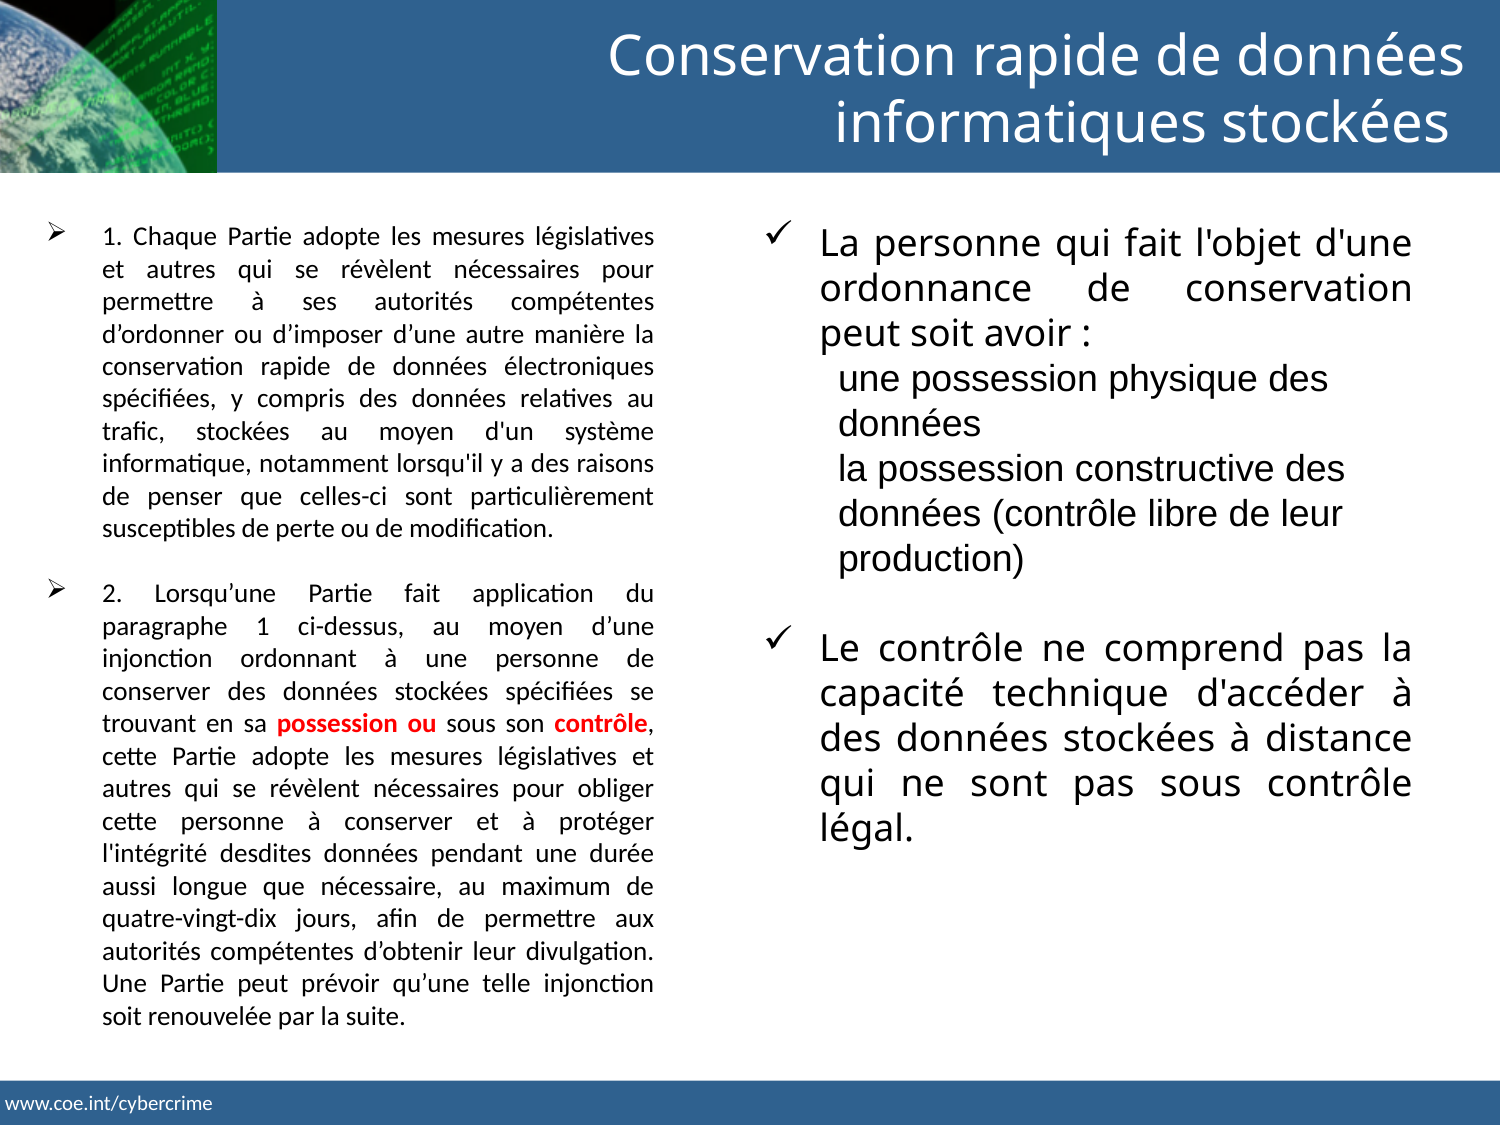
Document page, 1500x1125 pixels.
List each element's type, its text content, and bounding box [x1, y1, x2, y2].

text_box Conservation rapide de données informatiques stockées [227, 11, 1480, 162]
text_box La personne qui fait l'objet d'une ordonnance de conservation peut soit avoir : une possession physique des données la possession constructive des données (contrôle libre de leur production) Le contrôle ne comprend pas la capacité technique d'accéder à des données stockées à distance qui ne sont pas sous contrôle légal. [748, 211, 1429, 856]
text_box 1. Chaque Partie adopte les mesures législatives et autres qui se révèlent nécessaires pour permettre à ses autorités compétentes d’ordonner ou d’imposer d’une autre manière la conservation rapide de données électroniques spécifiées, y compris des données relatives au trafic, stockées au moyen d'un système informatique, notamment lorsqu'il y a des raisons de penser que celles-ci sont particulièrement susceptibles de perte ou de modification. 2. Lorsqu’une Partie fait application du paragraphe 1 ci-dessus, au moyen d’une injonction ordonnant à une personne de conserver des données stockées spécifiées se trouvant en sa possession ou sous son contrôle, cette Partie adopte les mesures législatives et autres qui se révèlent nécessaires pour obliger cette personne à conserver et à protéger l'intégrité desdites données pendant une durée aussi longue que nécessaire, au maximum de quatre-vingt-dix jours, afin de permettre aux autorités compétentes d’obtenir leur divulgation. Une Partie peut prévoir qu’une telle injonction soit renouvelée par la suite. [31, 211, 670, 1038]
picture [0, 0, 217, 173]
